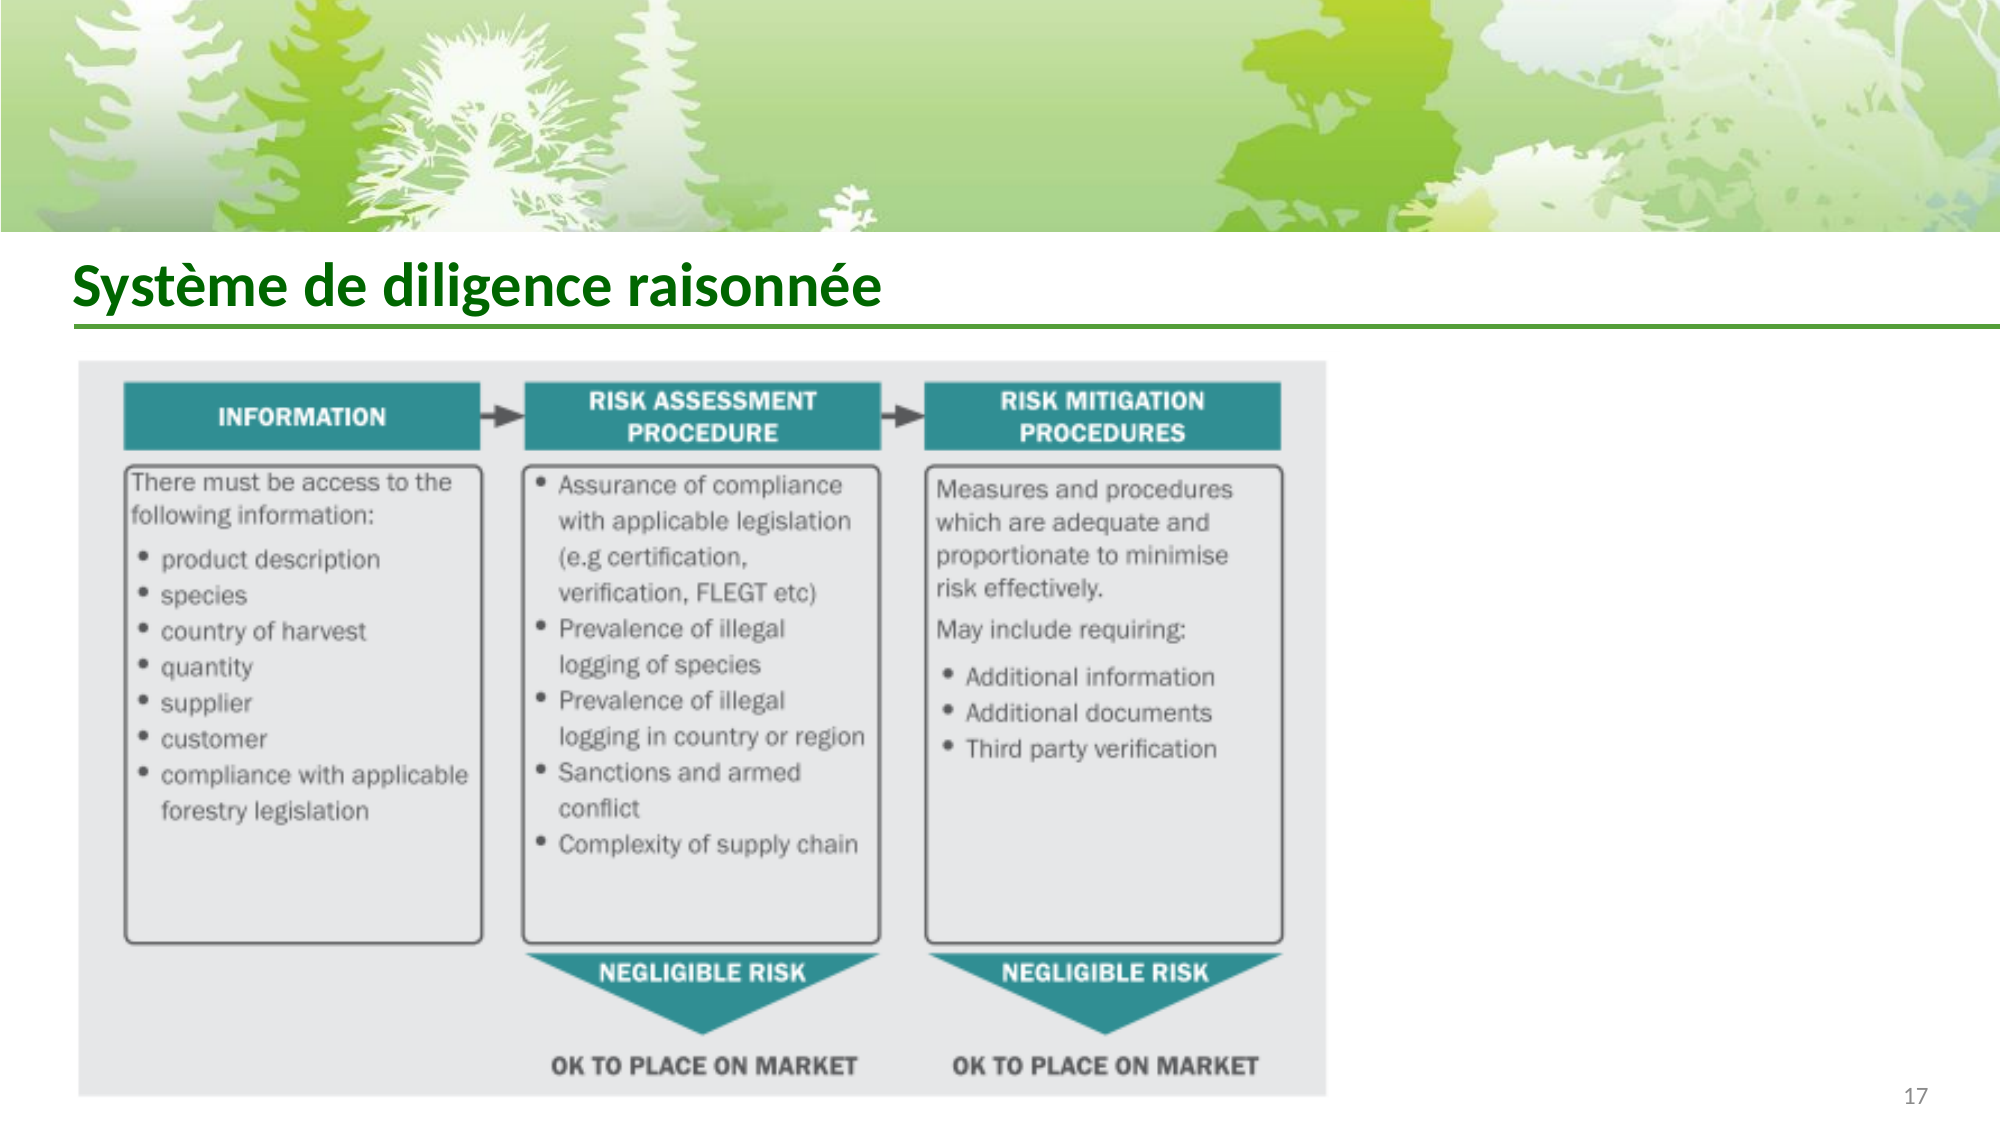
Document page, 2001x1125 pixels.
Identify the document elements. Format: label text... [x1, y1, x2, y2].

picture [0, 0, 2000, 232]
picture [77, 350, 1340, 1104]
title Système de diligence raisonnée [57, 192, 1558, 381]
slide_number 17 [1493, 1065, 1944, 1125]
